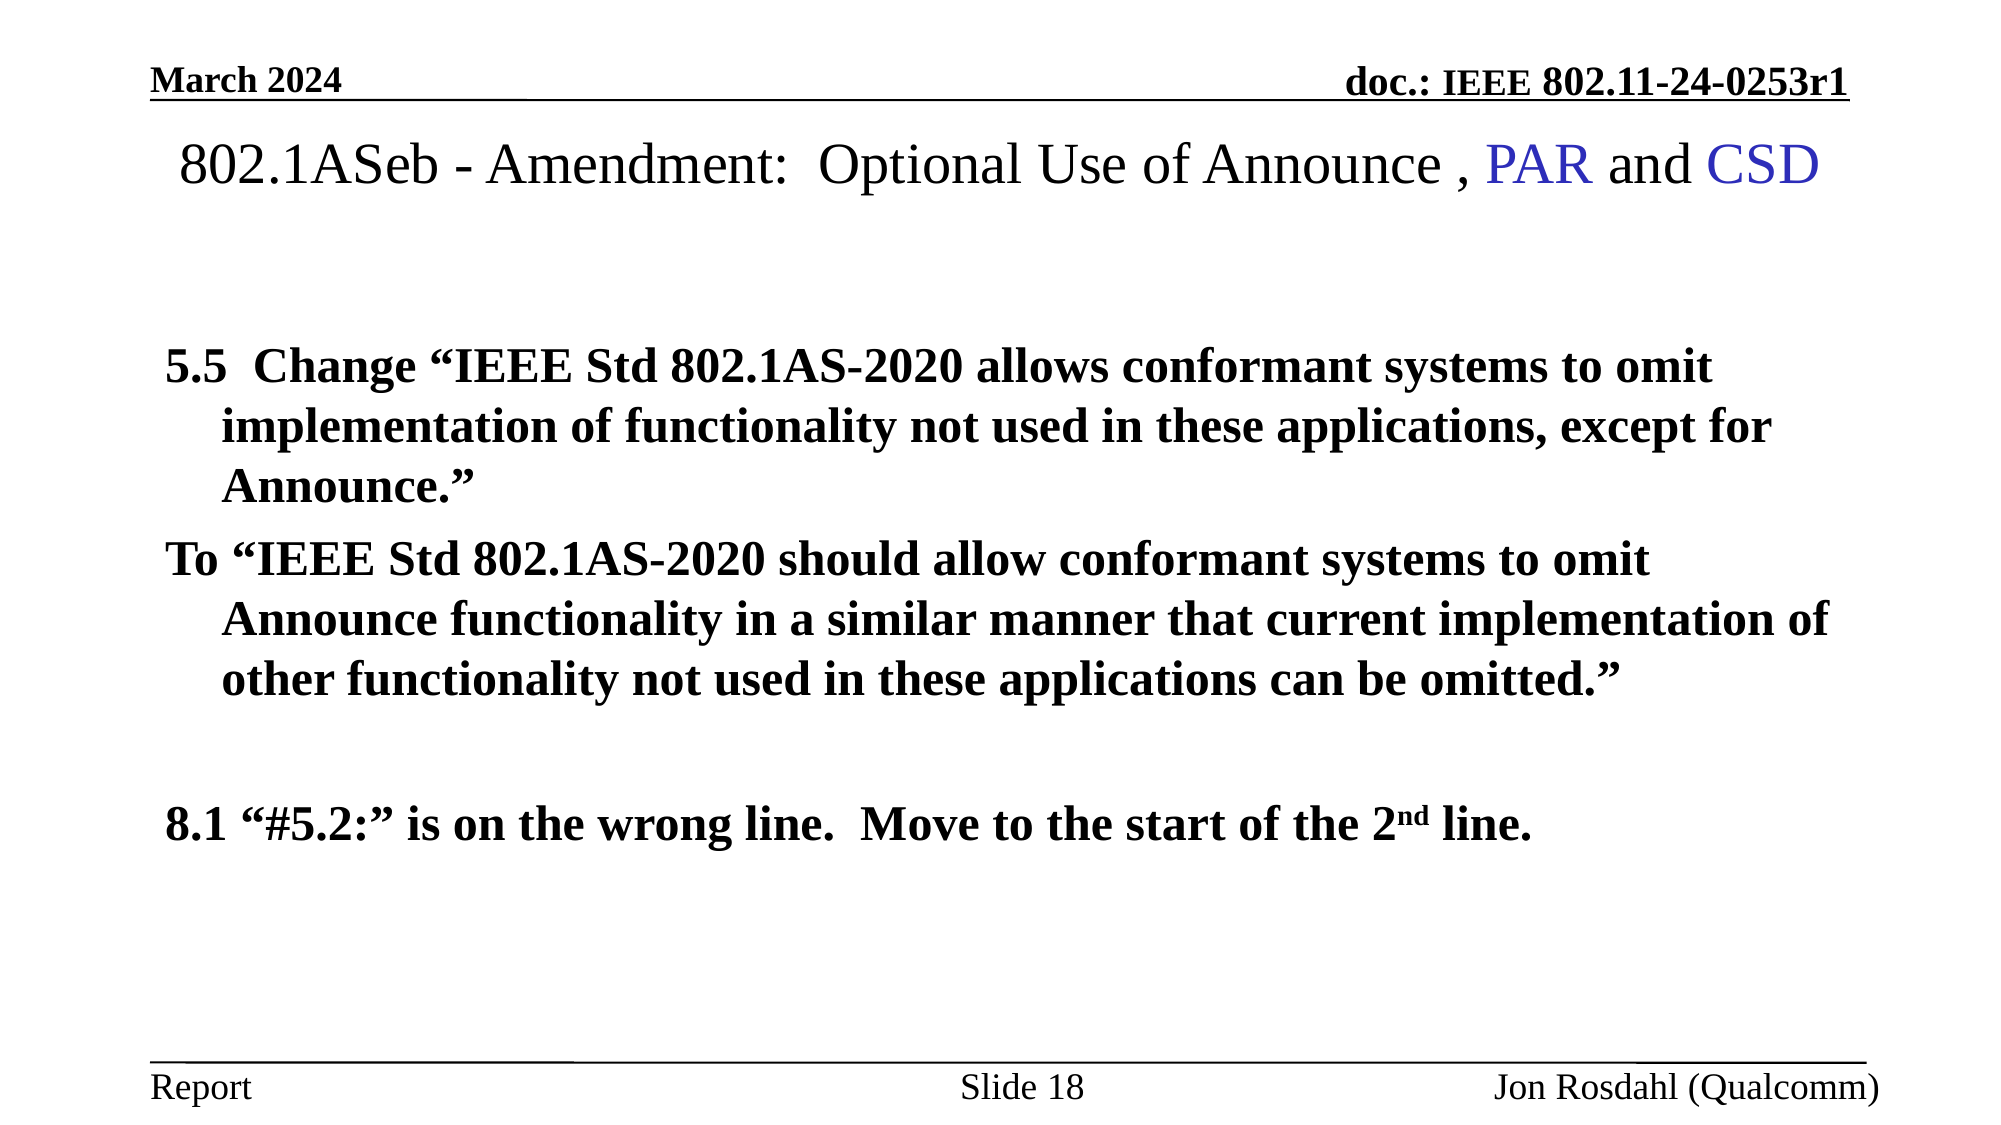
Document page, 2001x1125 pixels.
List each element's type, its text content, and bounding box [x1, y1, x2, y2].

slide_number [149, 49, 431, 100]
slide_number Slide 18 [950, 1061, 1095, 1125]
title 802.1ASeb - Amendment: Optional Use of Announce , PAR and CSD [149, 112, 1850, 209]
footer Jon Rosdahl (Qualcomm) [1436, 1061, 1881, 1108]
list 5.5 Change “IEEE Std 802.1AS-2020 allows conformant systems to omit implementation of functionality not used in these applications, except for Announce.” To “IEEE Std 802.1AS-2020 should allow conformant systems to omit Announce functionality in a similar manner that current implementation of other functionality not used in these applications can be omitted.” 8.1 “#5.2:” is on the wrong line. Move to the start of the 2nd line. [149, 324, 1850, 1000]
